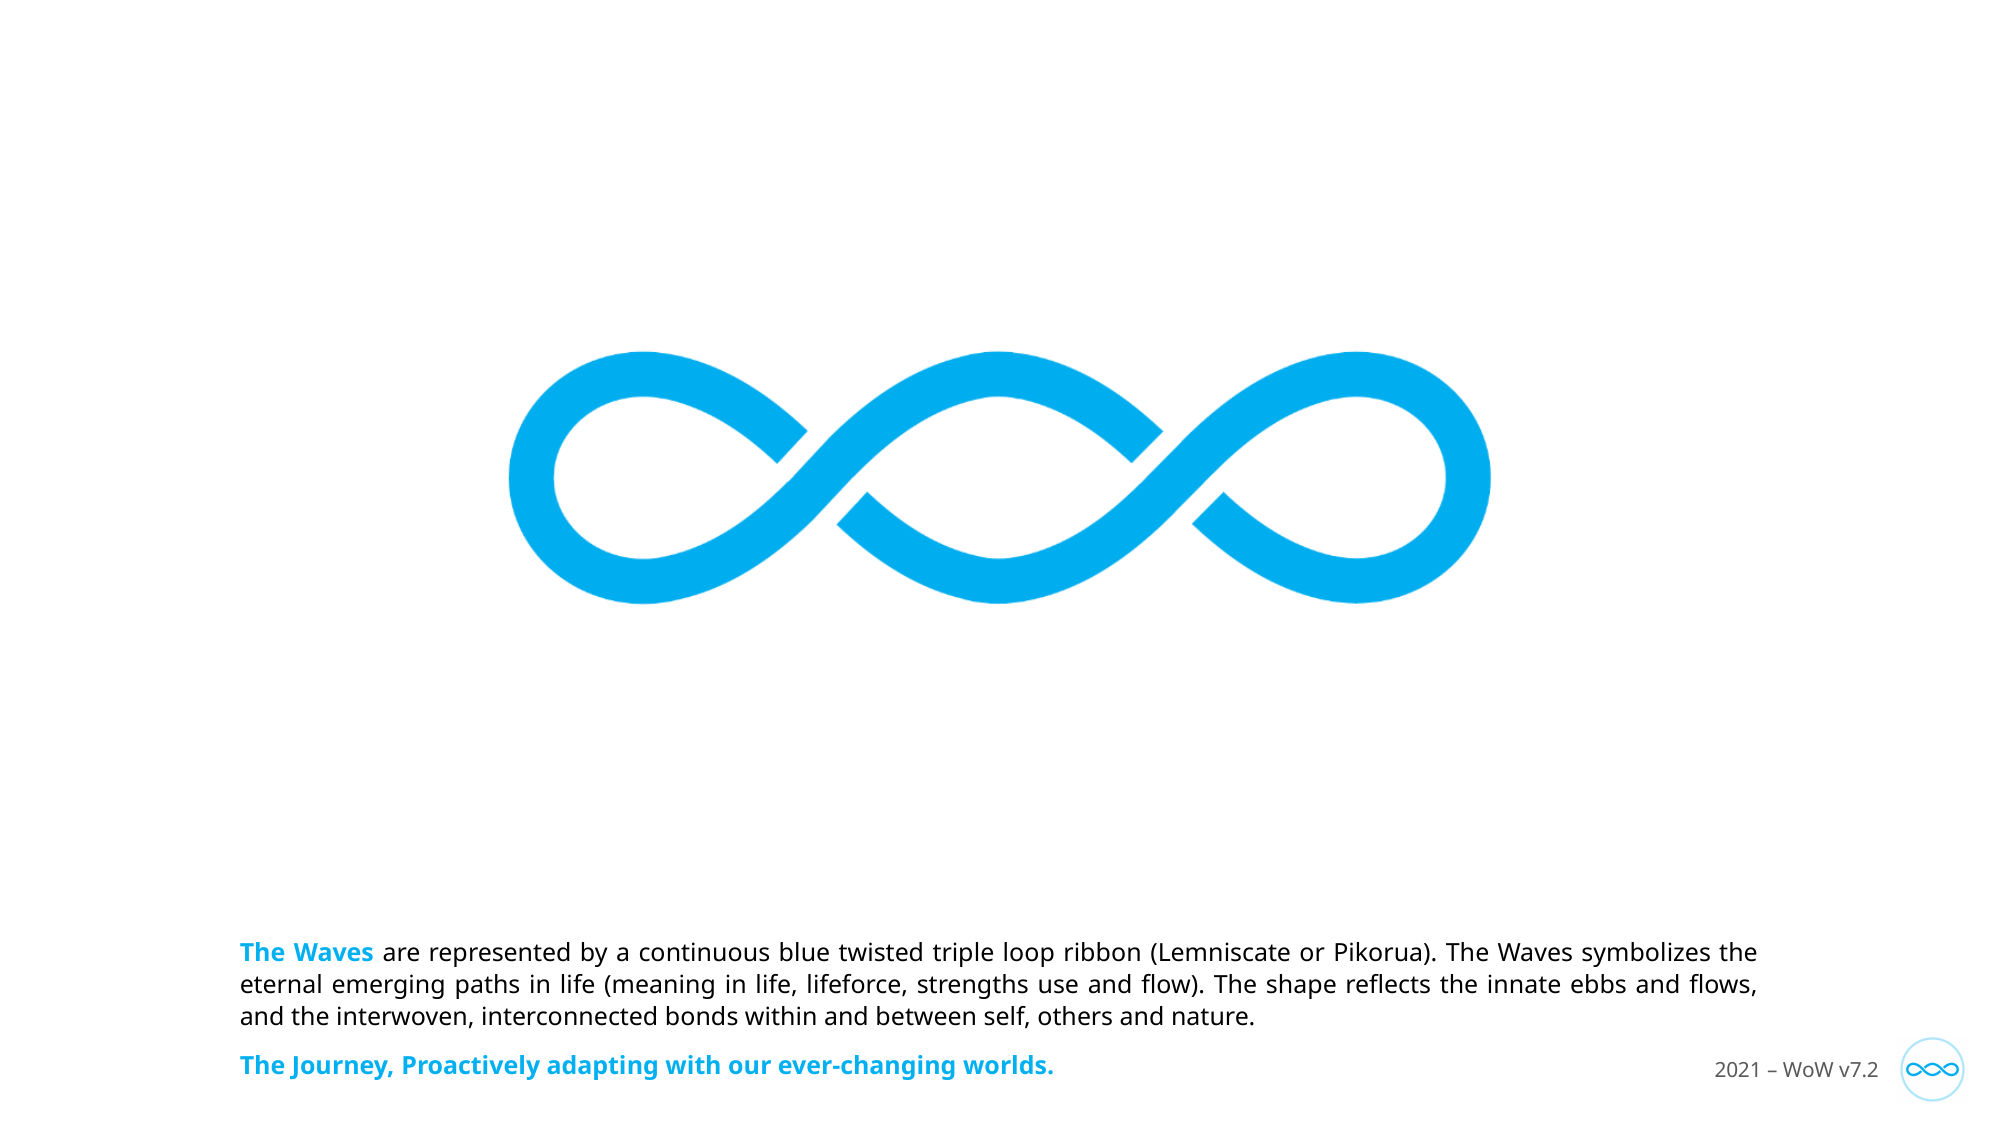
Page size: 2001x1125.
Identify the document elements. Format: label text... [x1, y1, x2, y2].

picture [1897, 1036, 1968, 1103]
text_box The Waves are represented by a continuous blue twisted triple loop ribbon (Lemniscate or Pikorua). The Waves symbolizes the eternal emerging paths in life (meaning in life, lifeforce, strengths use and flow). The shape reflects the innate ebbs and flows, and the interwoven, interconnected bonds within and between self, others and nature. The Journey, Proactively adapting with our ever-changing worlds. [225, 927, 1775, 1125]
text_box 2021 – WoW v7.2 [1699, 1049, 1897, 1090]
picture [479, 321, 1521, 637]
